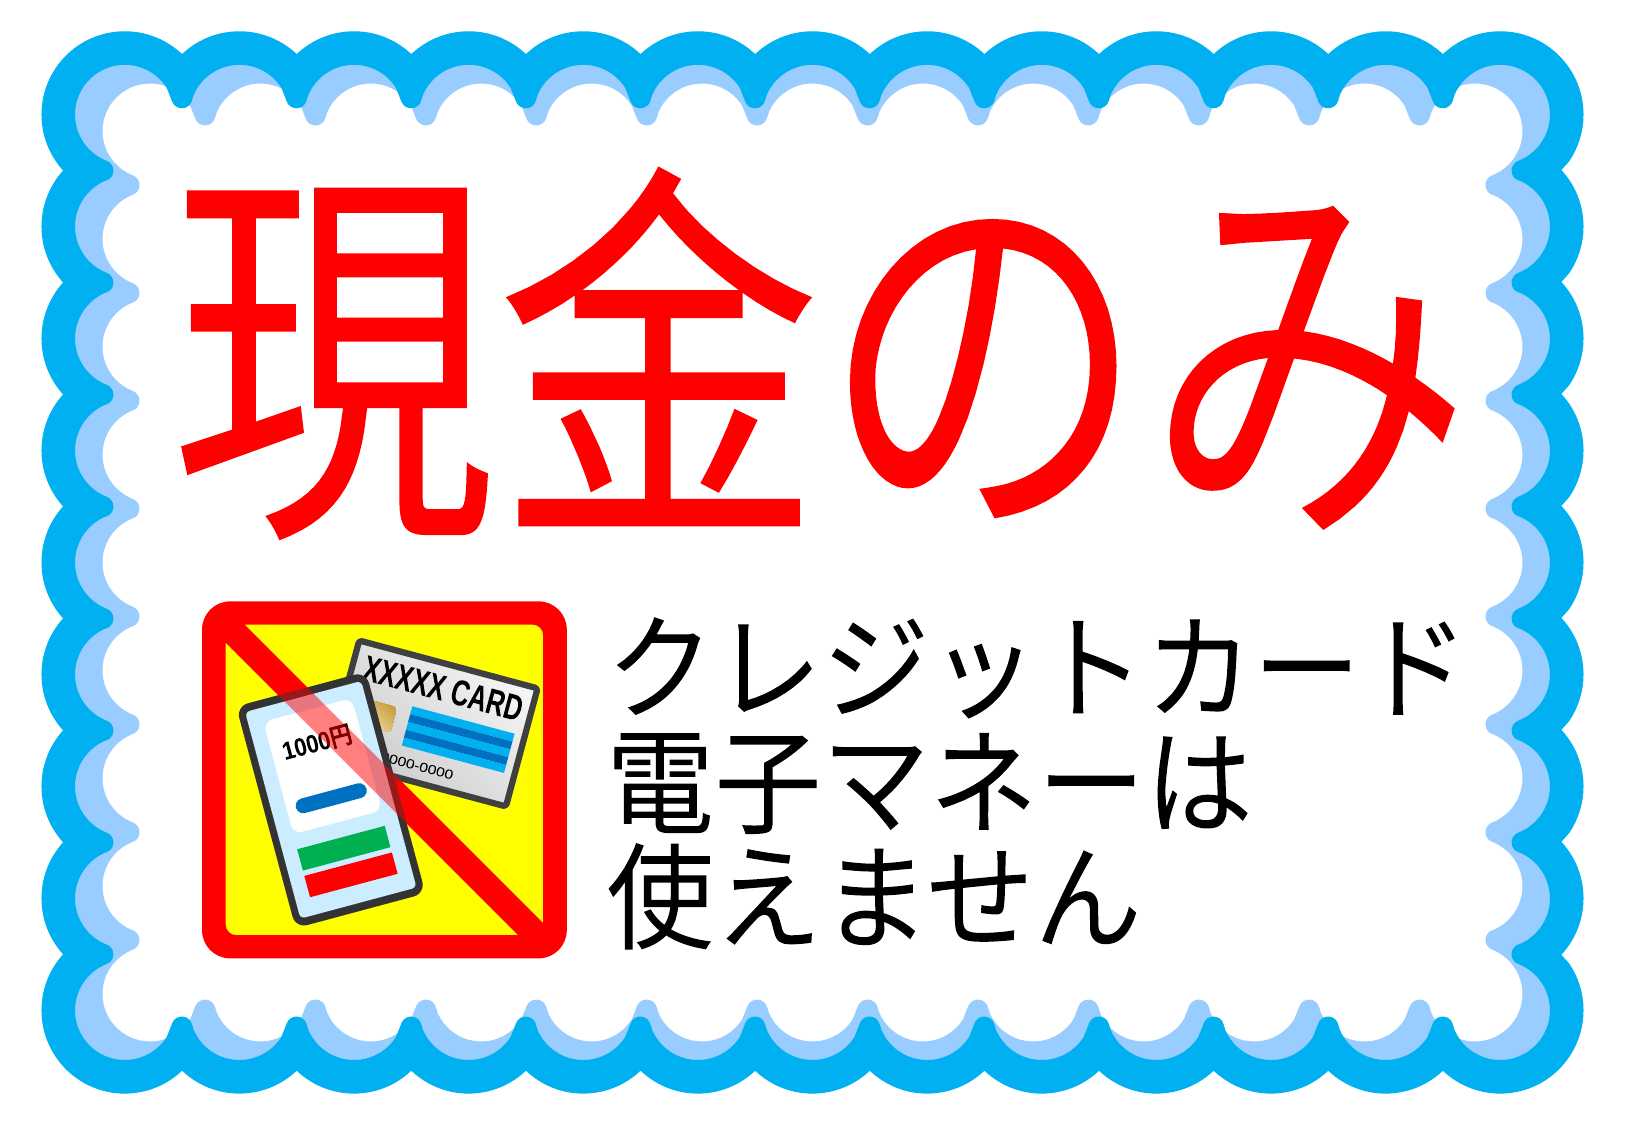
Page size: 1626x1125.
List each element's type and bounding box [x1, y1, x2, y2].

text_box [301, 58, 404, 118]
text_box [1221, 58, 1323, 118]
text_box [1339, 59, 1437, 118]
text_box [49, 39, 1576, 1086]
text_box [1456, 59, 1548, 1066]
text_box [414, 1007, 520, 1067]
text_box [1103, 58, 1210, 118]
text_box [1339, 1007, 1437, 1066]
text_box [1103, 1007, 1210, 1067]
text_box [527, 58, 1098, 118]
text_box [77, 59, 169, 1066]
text_box [414, 58, 520, 118]
text_box [201, 601, 568, 959]
text_box [1221, 1007, 1323, 1067]
text_box [187, 59, 286, 118]
text_box [187, 1007, 286, 1066]
text_box [527, 1007, 1098, 1067]
text_box [301, 1007, 404, 1067]
